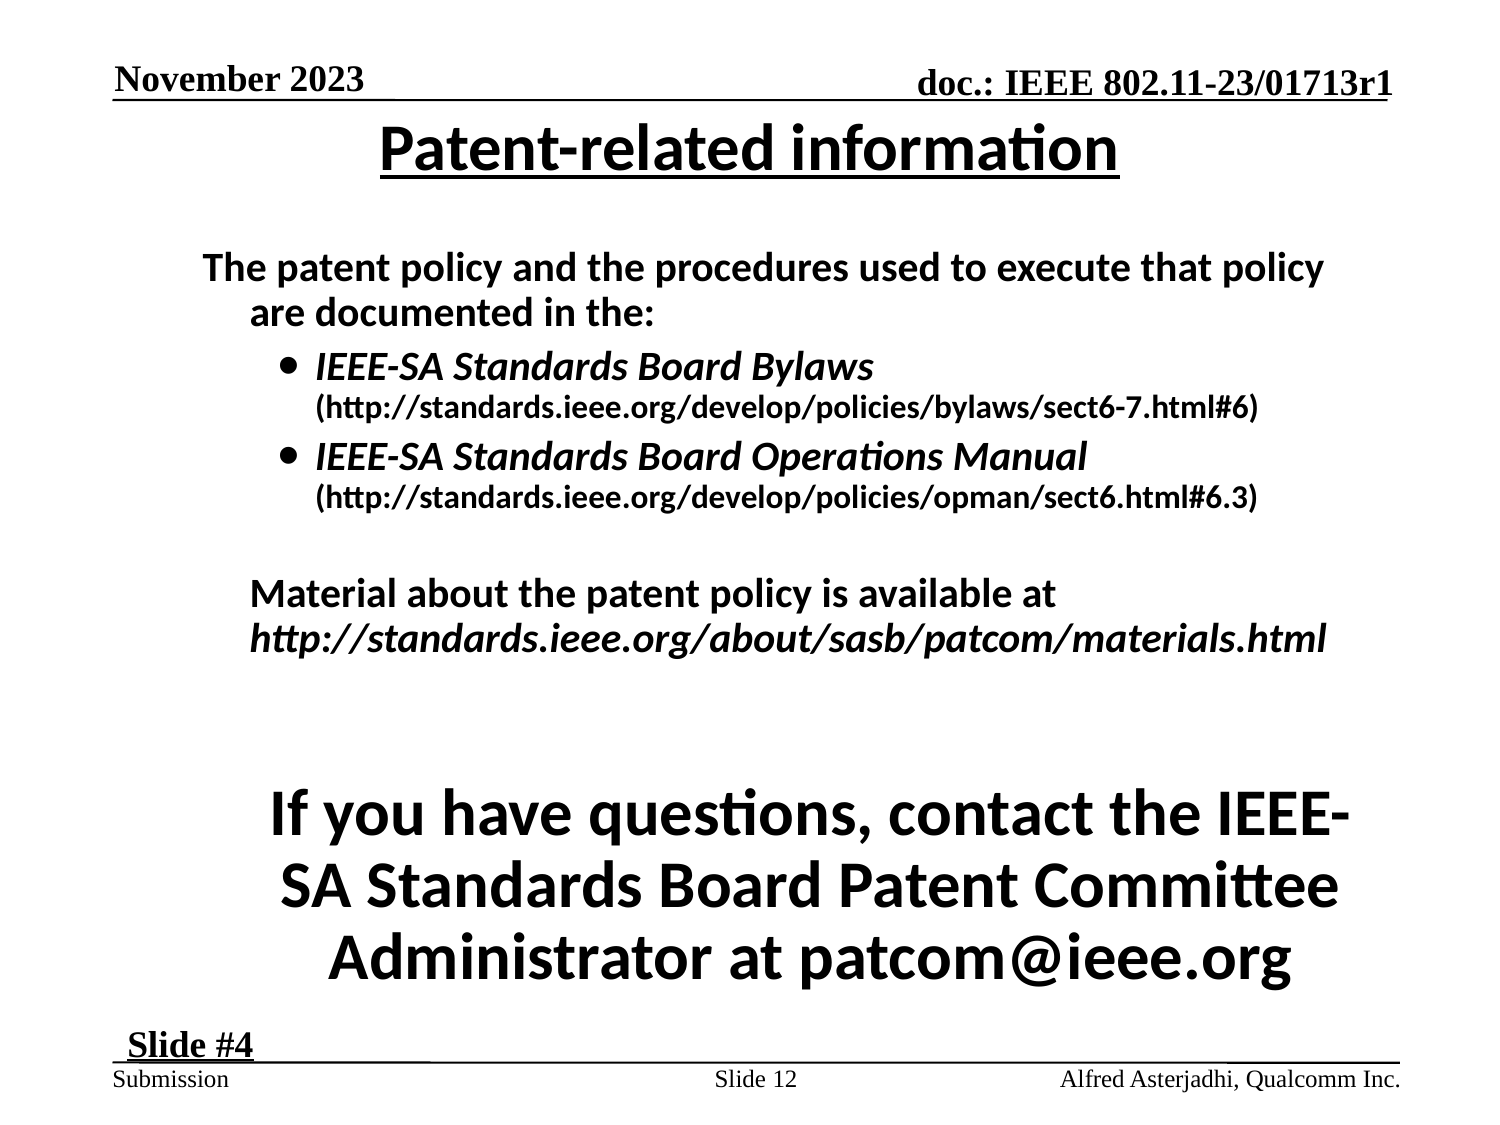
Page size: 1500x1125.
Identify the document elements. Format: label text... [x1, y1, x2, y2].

list The patent policy and the procedures used to execute that policy are documented in the: IEEE-SA Standards Board Bylaws (http://standards.ieee.org/develop/policies/bylaws/sect6-7.html#6) IEEE-SA Standards Board Operations Manual (http://standards.ieee.org/develop/policies/opman/sect6.html#6.3) Material about the patent policy is available at http://standards.ieee.org/about/sasb/patcom/materials.html If you have questions, contact the IEEE-SA Standards Board Patent Committee Administrator at patcom@ieee.org [112, 237, 1388, 913]
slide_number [114, 54, 493, 100]
slide_number Slide 12 [712, 1061, 800, 1123]
text_box Slide #4 [112, 1012, 269, 1073]
footer Alfred Asterjadhi, Qualcomm Inc. [878, 1061, 1402, 1093]
title Patent-related information [112, 112, 1388, 176]
